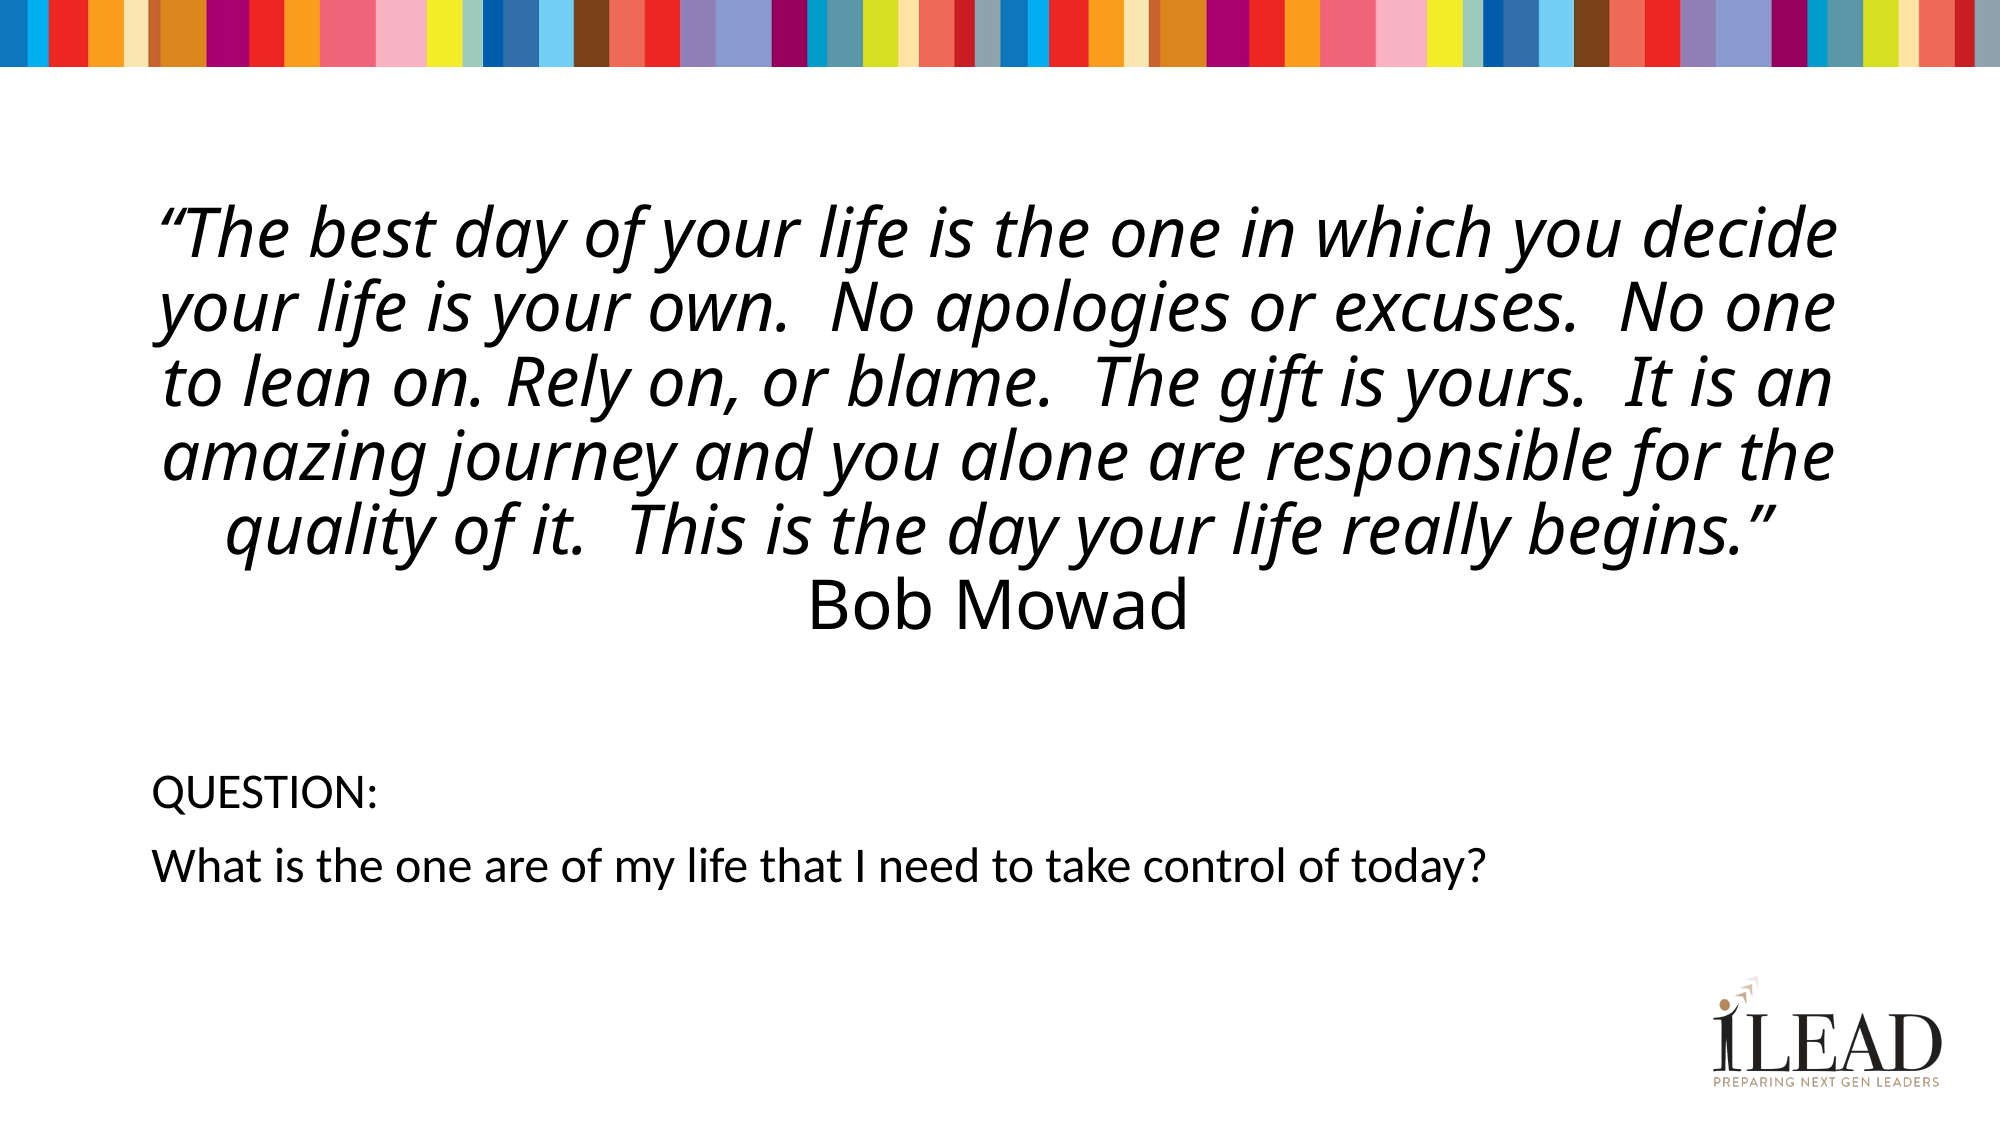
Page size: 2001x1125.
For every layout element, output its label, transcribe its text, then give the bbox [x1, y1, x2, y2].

picture [48, 0, 808, 67]
picture [0, 0, 26, 67]
picture [1828, 0, 2000, 67]
list QUESTION: What is the one are of my life that I need to take control of today? [136, 676, 1862, 923]
picture [1048, 0, 1808, 67]
picture [828, 0, 1026, 67]
picture [1709, 972, 1945, 1091]
title “The best day of your life is the one in which you decide your life is your own. No apologies or excuses. No one to lean on. Rely on, or blame. The gift is yours. It is an amazing journey and you alone are responsible for the quality of it. This is the day your life really begins.” Bob Mowad [136, 183, 1862, 652]
